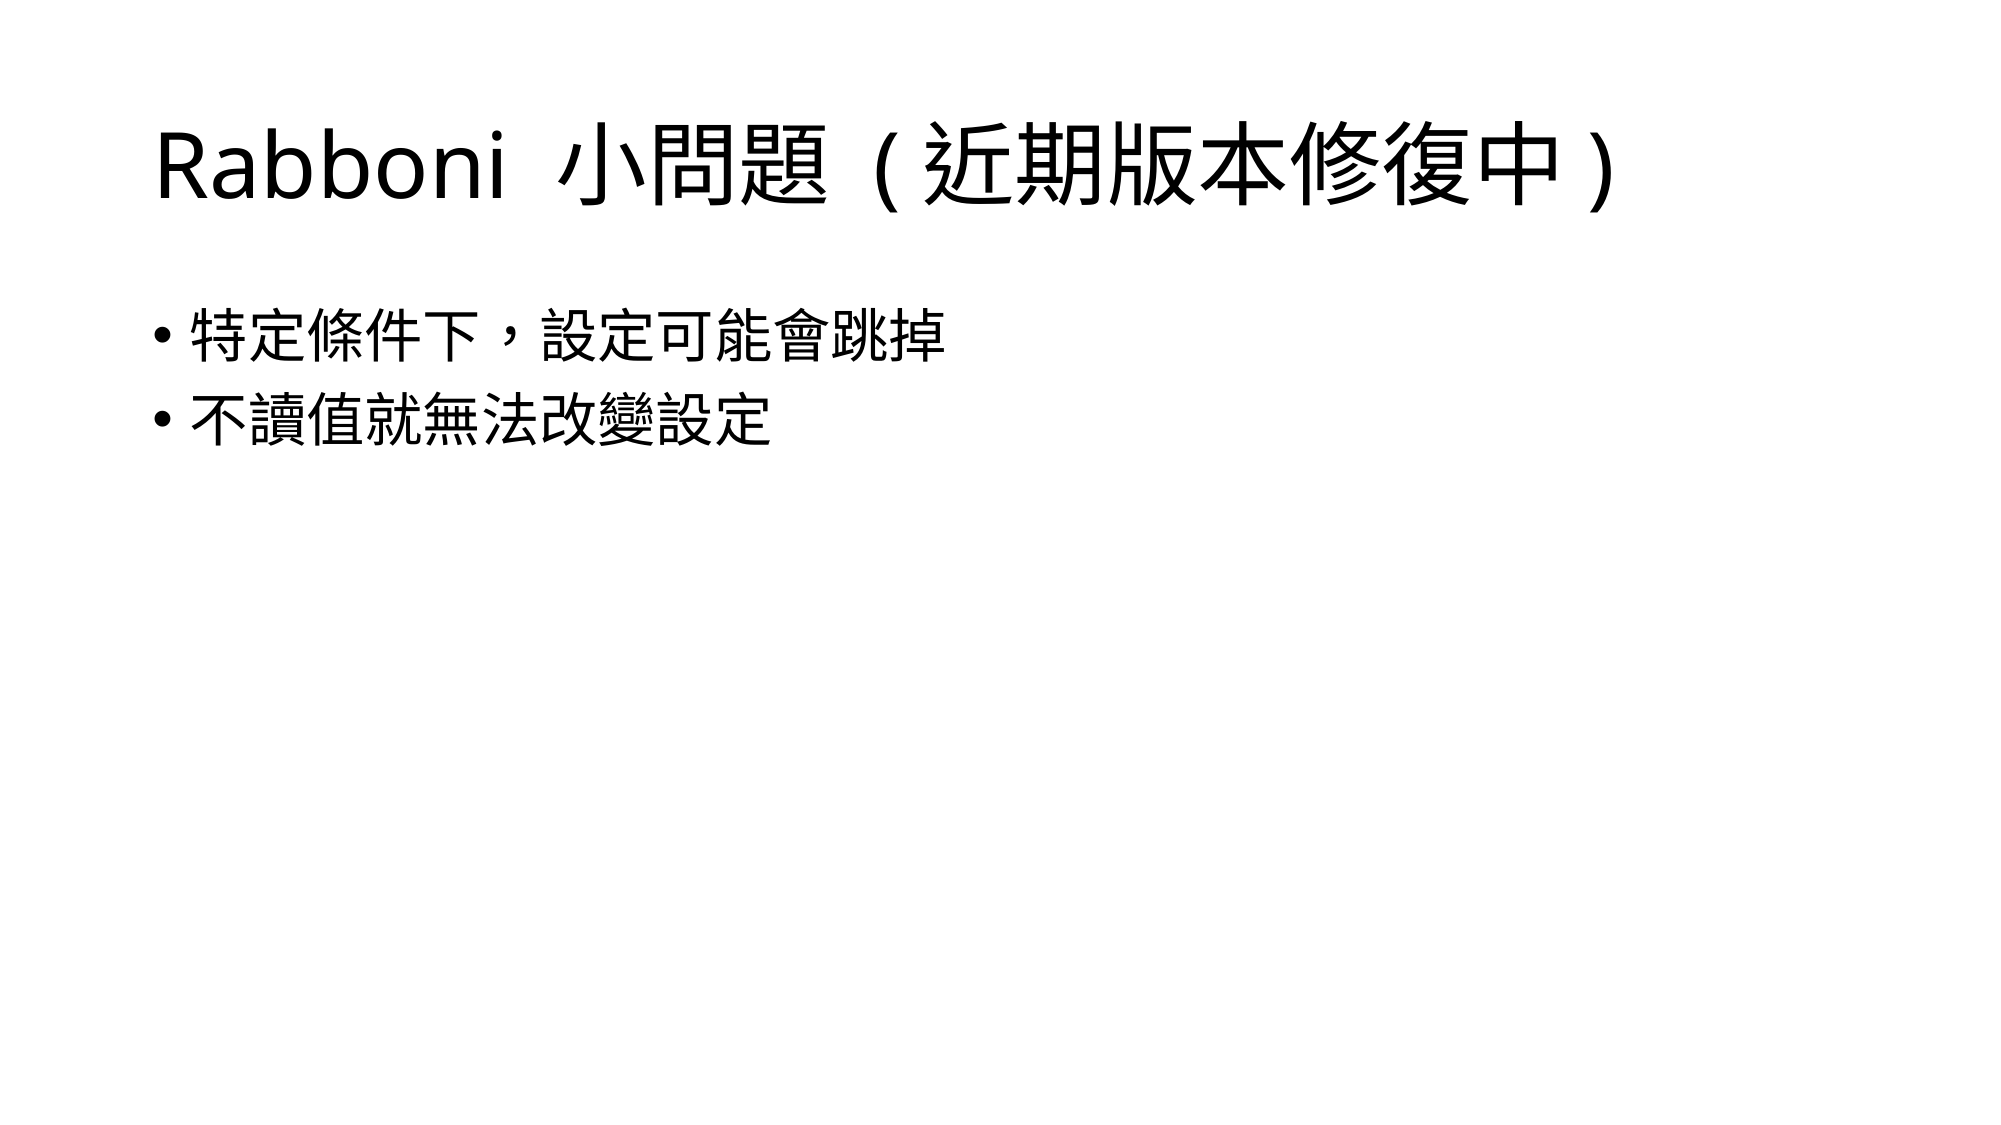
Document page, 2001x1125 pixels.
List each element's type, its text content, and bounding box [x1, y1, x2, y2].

title Rabboni 小問題 (近期版本修復中) [137, 59, 1863, 278]
list 特定條件下，設定可能會跳掉 不讀值就無法改變設定 [137, 299, 1863, 1014]
